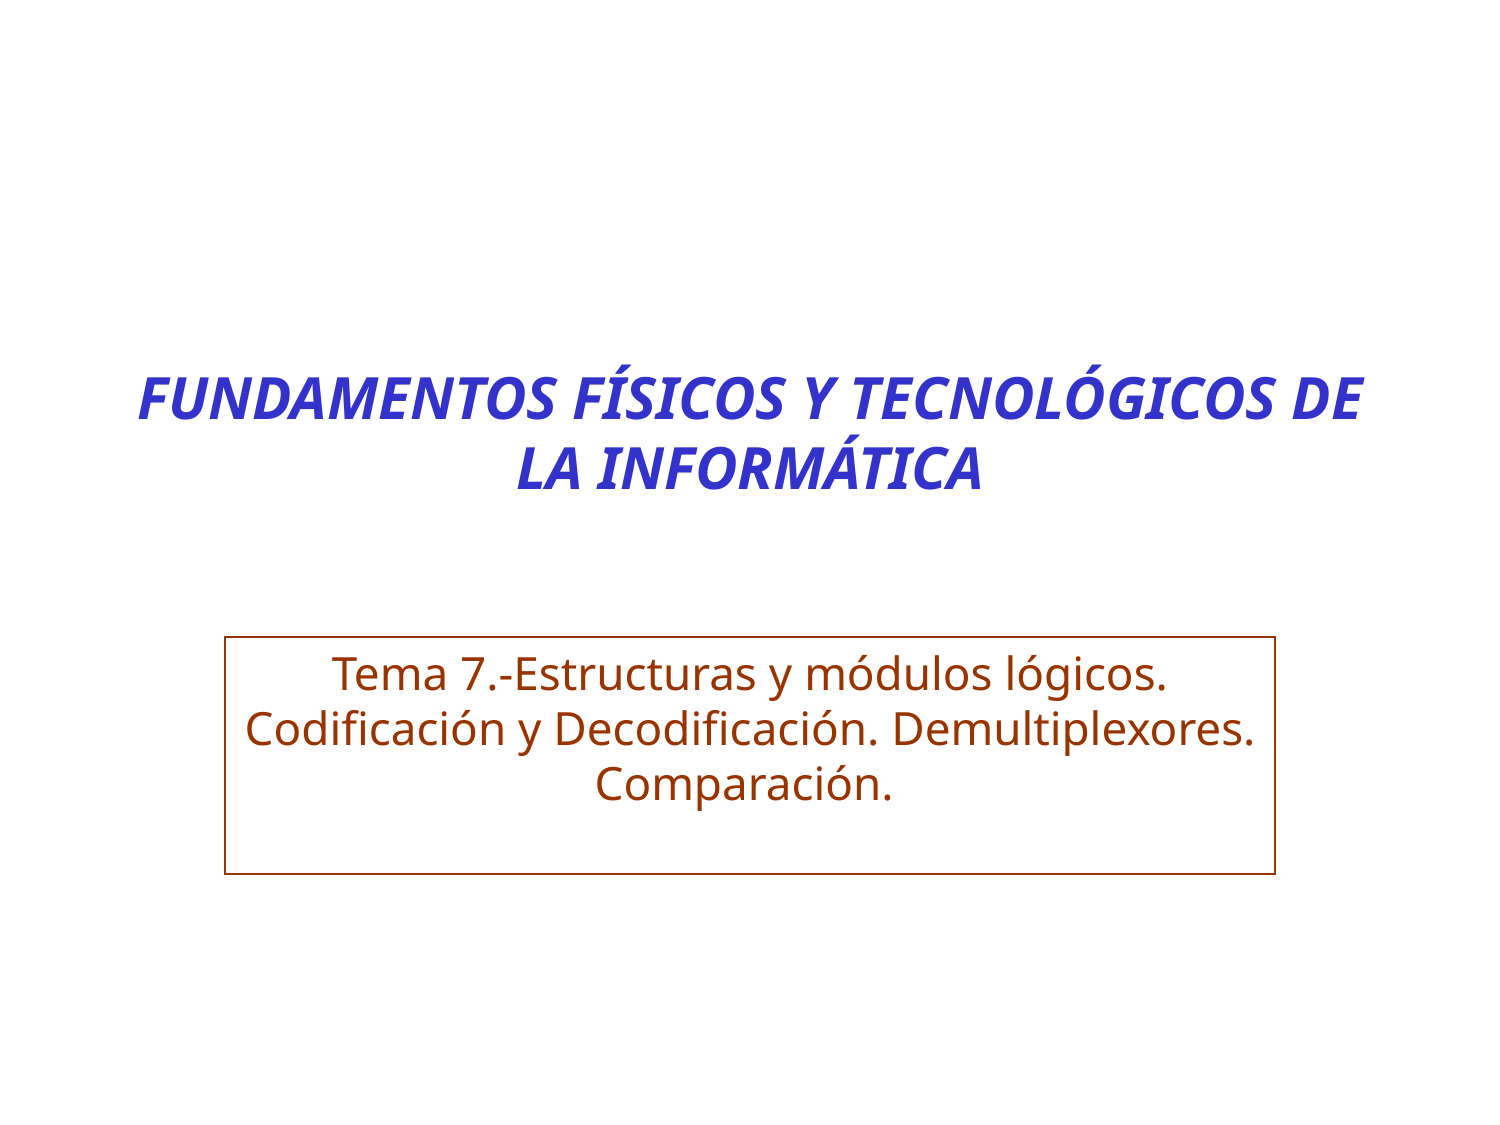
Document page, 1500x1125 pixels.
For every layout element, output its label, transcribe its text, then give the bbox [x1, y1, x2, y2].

subtitle Tema 7.-Estructuras y módulos lógicos. Codificación y Decodificación. Demultiplexores. Comparación. [224, 636, 1276, 875]
title FUNDAMENTOS FÍSICOS Y TECNOLÓGICOS DE LA INFORMÁTICA [112, 299, 1388, 563]
